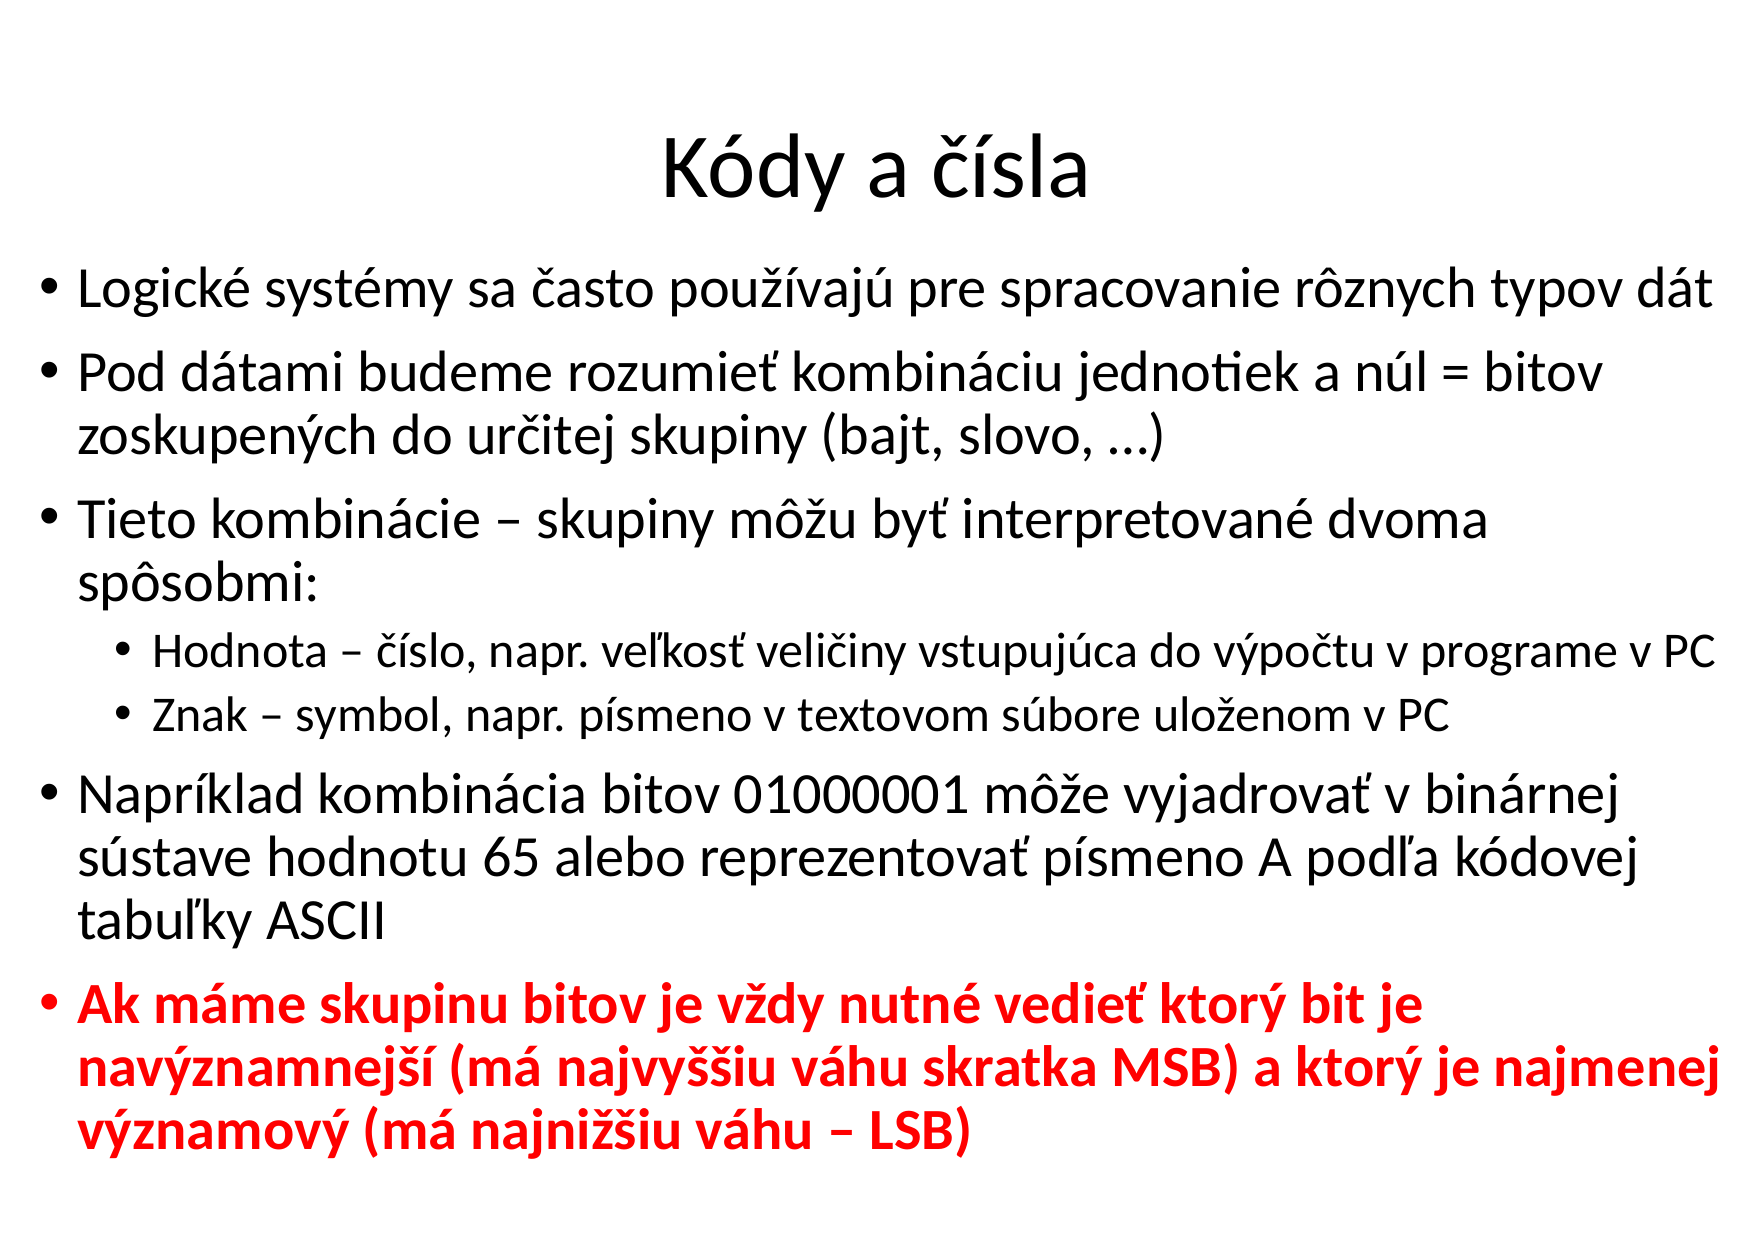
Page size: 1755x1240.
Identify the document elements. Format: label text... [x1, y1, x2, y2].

title Kódy a čísla [214, 117, 1540, 257]
list Logické systémy sa často používajú pre spracovanie rôznych typov dát Pod dátami budeme rozumieť kombináciu jednotiek a núl = bitov zoskupených do určitej skupiny (bajt, slovo, …) Tieto kombinácie – skupiny môžu byť interpretované dvoma spôsobmi: Hodnota – číslo, napr. veľkosť veličiny vstupujúca do výpočtu v programe v PC Znak – symbol, napr. písmeno v textovom súbore uloženom v PC Napríklad kombinácia bitov 01000001 môže vyjadrovať v binárnej sústave hodnotu 65 alebo reprezentovať písmeno A podľa kódovej tabuľky ASCII Ak máme skupinu bitov je vždy nutné vedieť ktorý bit je navýznamnejší (má najvyššiu váhu skratka MSB) a ktorý je najmenej významový (má najnižšiu váhu – LSB) [39, 257, 1728, 1183]
